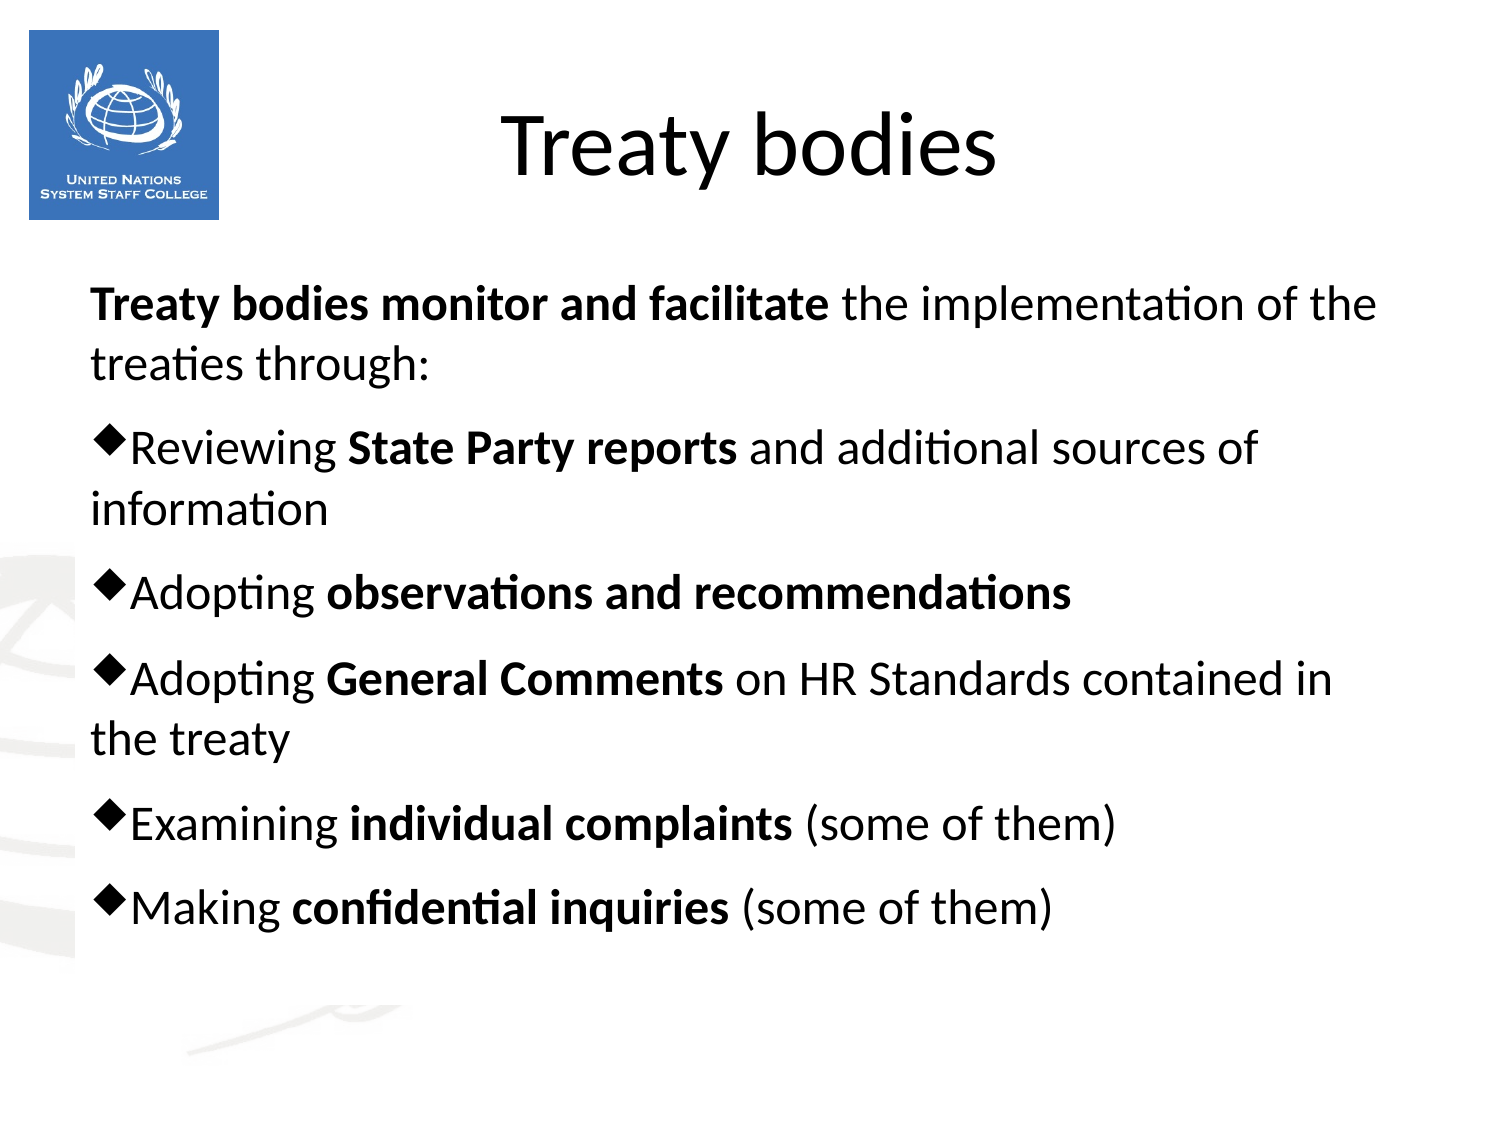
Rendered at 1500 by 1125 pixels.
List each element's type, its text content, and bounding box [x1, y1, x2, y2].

title Treaty bodies [74, 44, 1426, 233]
picture [29, 30, 219, 220]
list Treaty bodies monitor and facilitate the implementation of the treaties through: Reviewing State Party reports and additional sources of information Adopting observations and recommendations Adopting General Comments on HR Standards contained in the treaty Examining individual complaints (some of them) Making confidential inquiries (some of them) [74, 262, 1426, 1006]
